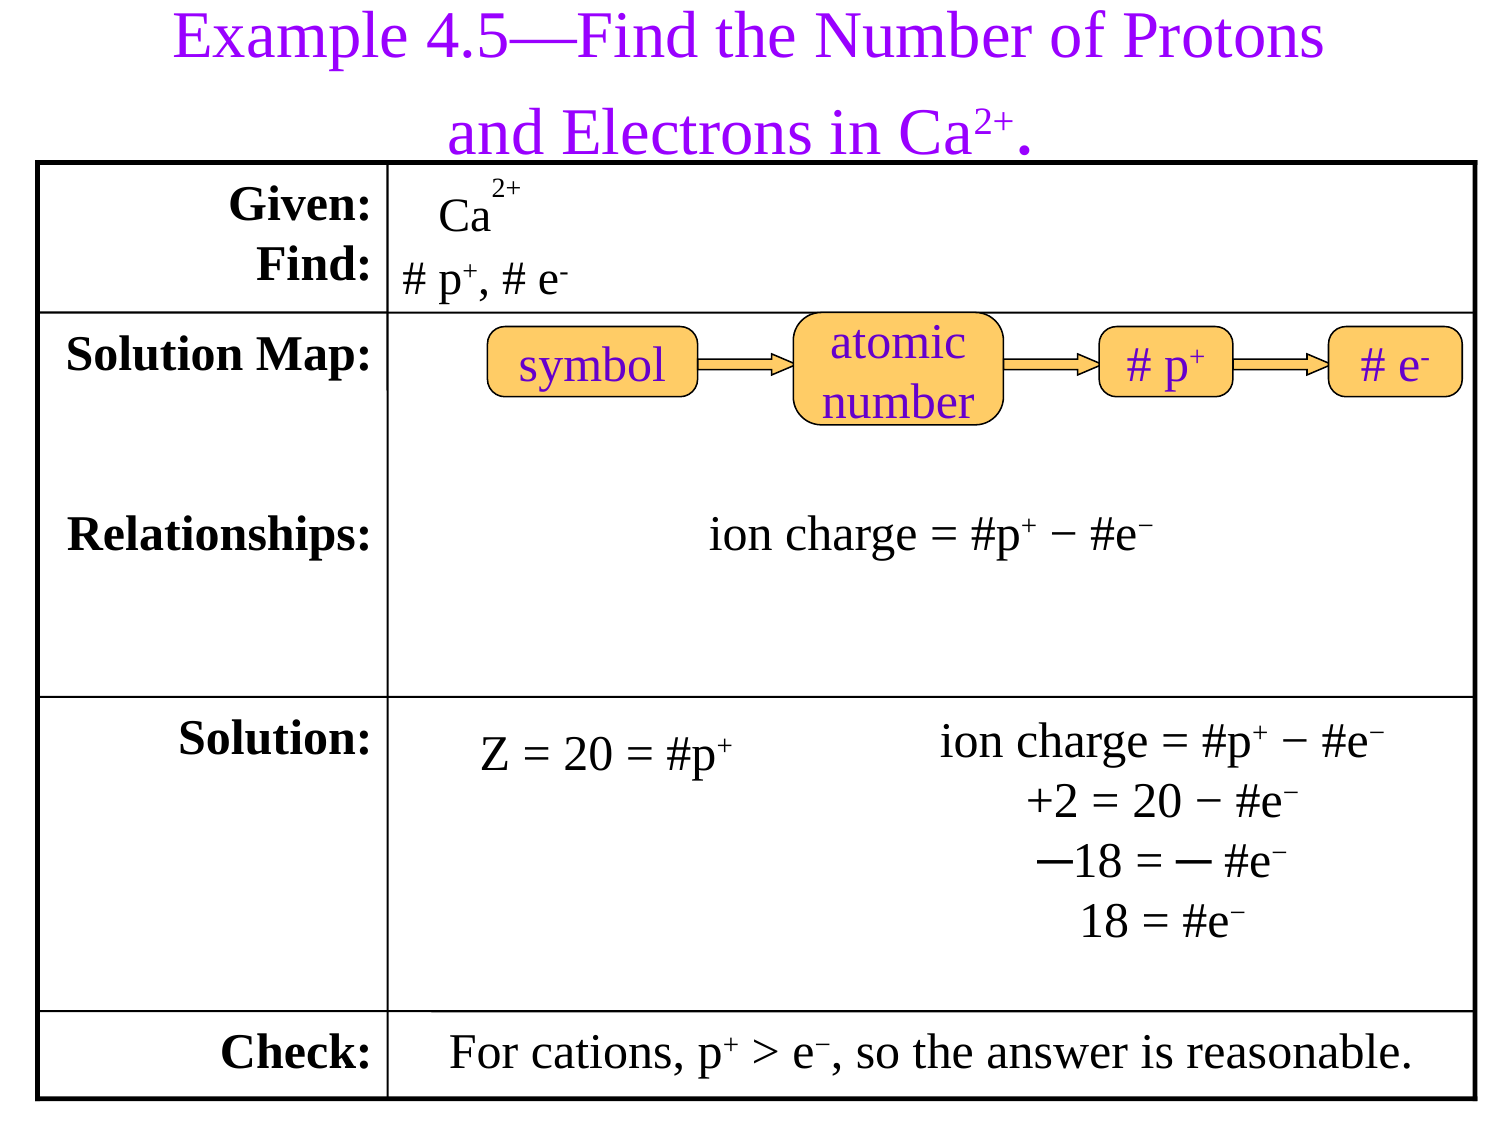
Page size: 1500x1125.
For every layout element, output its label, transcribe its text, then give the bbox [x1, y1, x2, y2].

text_box For cations, p+ > e−, so the answer is reasonable. [388, 1012, 1475, 1098]
text_box Example 4.5—Find the Number of Protons and Electrons in Ca2+. [112, 24, 1388, 138]
text_box ion charge = #p+ − #e− +2 = 20 − #e− ─18 = ─ #e− 18 = #e− [887, 699, 1438, 988]
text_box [487, 312, 1463, 426]
text_box Solution Map: Relationships: [38, 313, 387, 696]
text_box Given: Find: [38, 163, 387, 312]
text_box Z = 20 = #p+ [388, 712, 825, 988]
text_box Solution: [38, 697, 387, 1011]
text_box ion charge = #p+ − #e− [388, 313, 1475, 696]
text_box Check: [38, 1012, 387, 1098]
text_box Ca2+ # p+, # e- [388, 163, 1475, 312]
